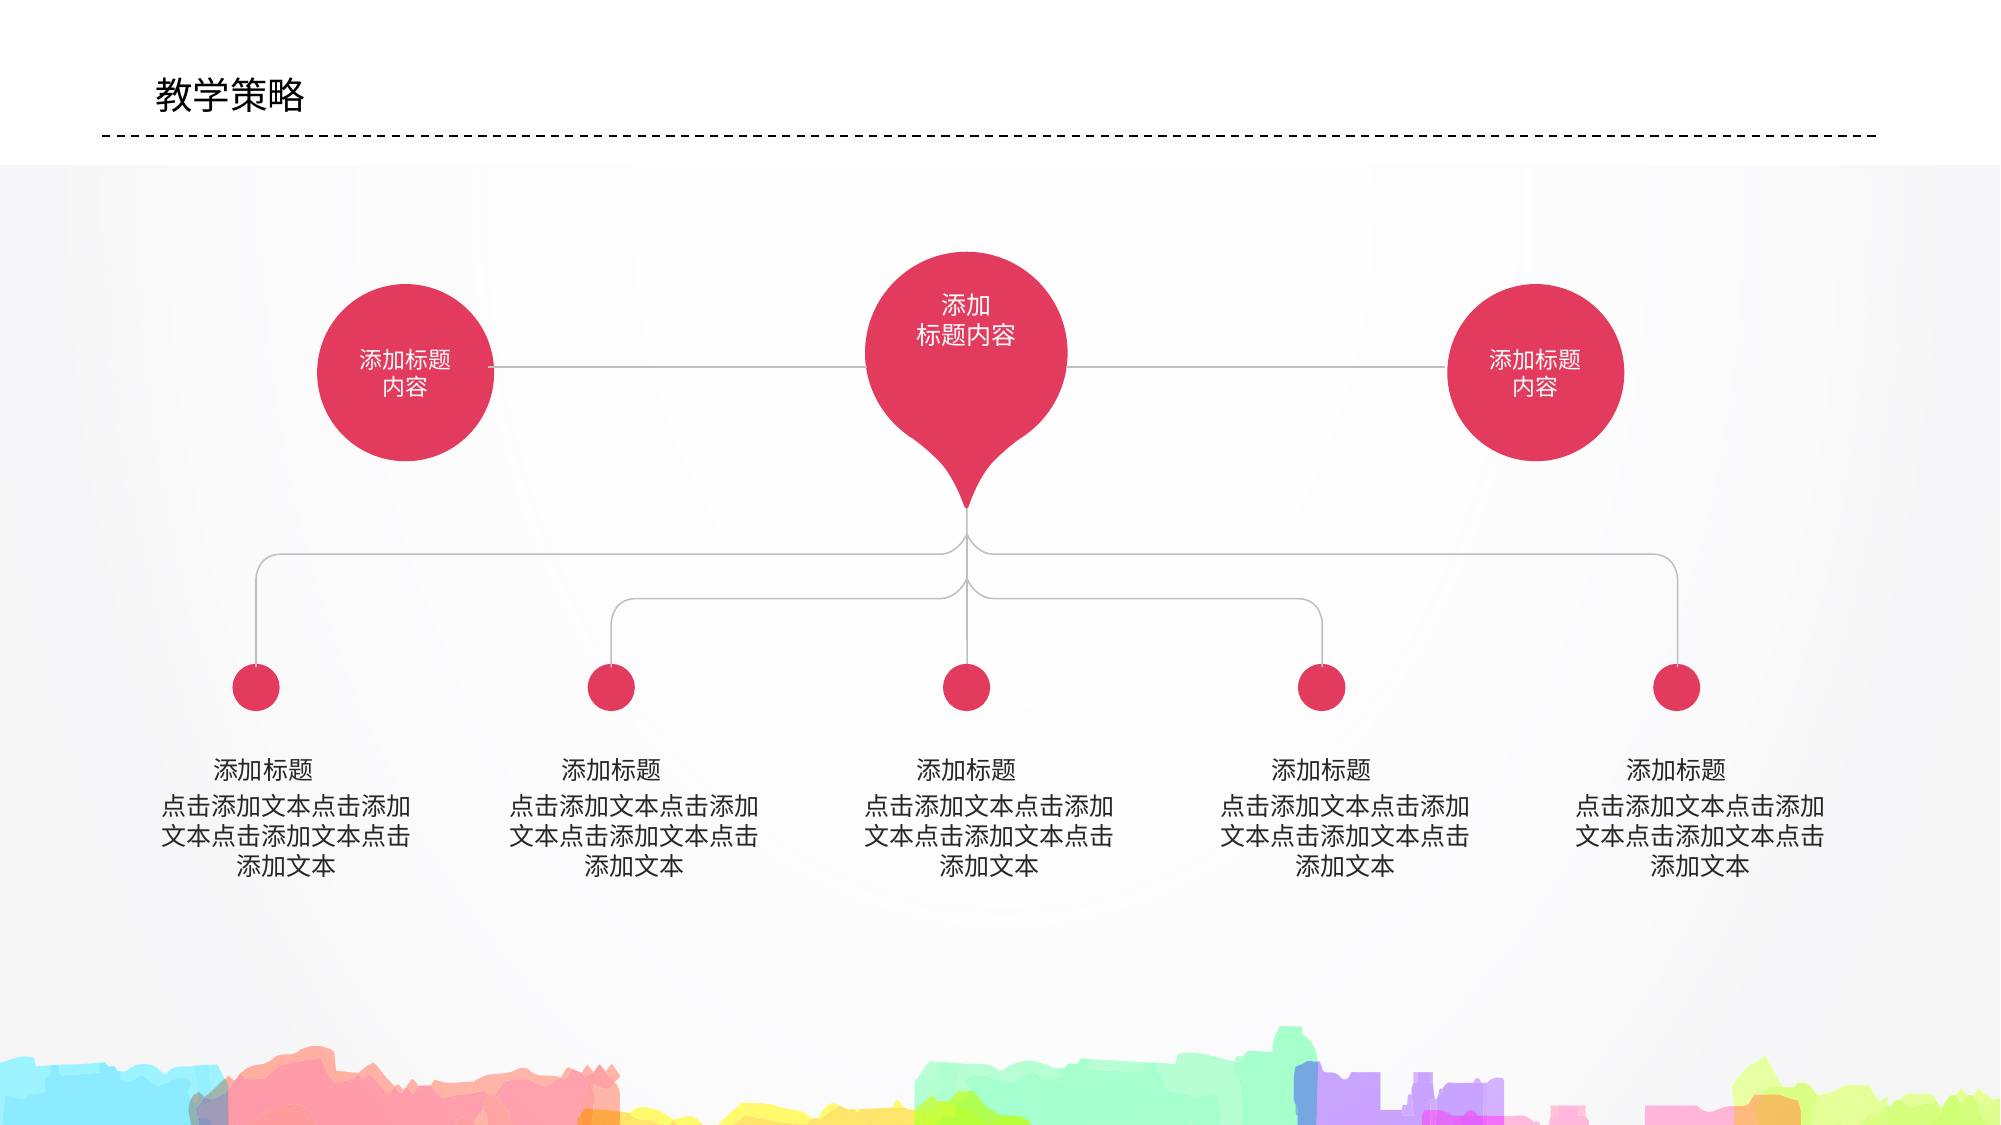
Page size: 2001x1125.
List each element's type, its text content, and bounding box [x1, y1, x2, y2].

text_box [139, 253, 1838, 887]
picture [0, 0, 2000, 1125]
text_box 教学策略 [140, 64, 321, 125]
